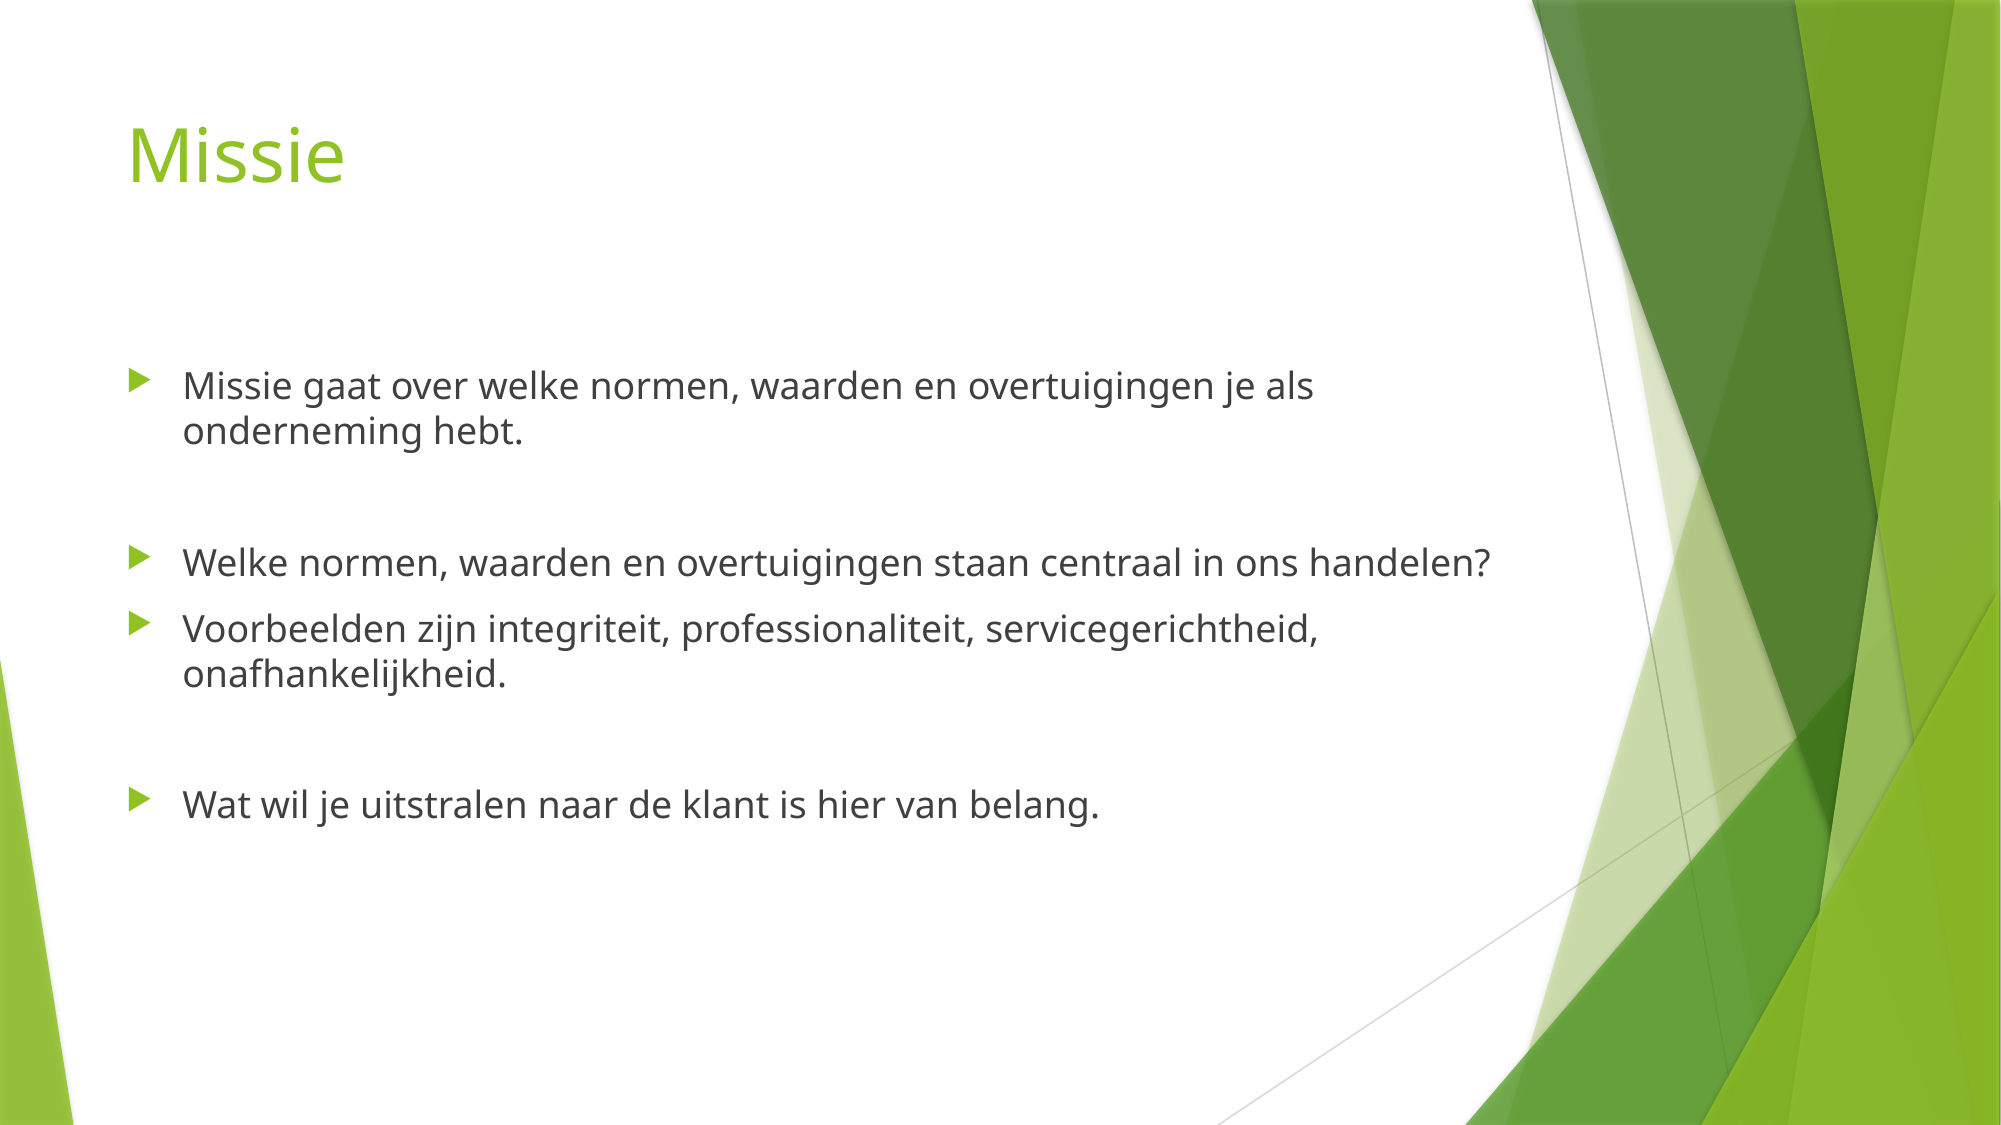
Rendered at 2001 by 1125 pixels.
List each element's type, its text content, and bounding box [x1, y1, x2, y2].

list Missie gaat over welke normen, waarden en overtuigingen je als onderneming hebt. Welke normen, waarden en overtuigingen staan centraal in ons handelen? Voorbeelden zijn integriteit, professionaliteit, servicegerichtheid, onafhankelijkheid. Wat wil je uitstralen naar de klant is hier van belang. [111, 354, 1522, 992]
title Missie [111, 99, 1522, 317]
